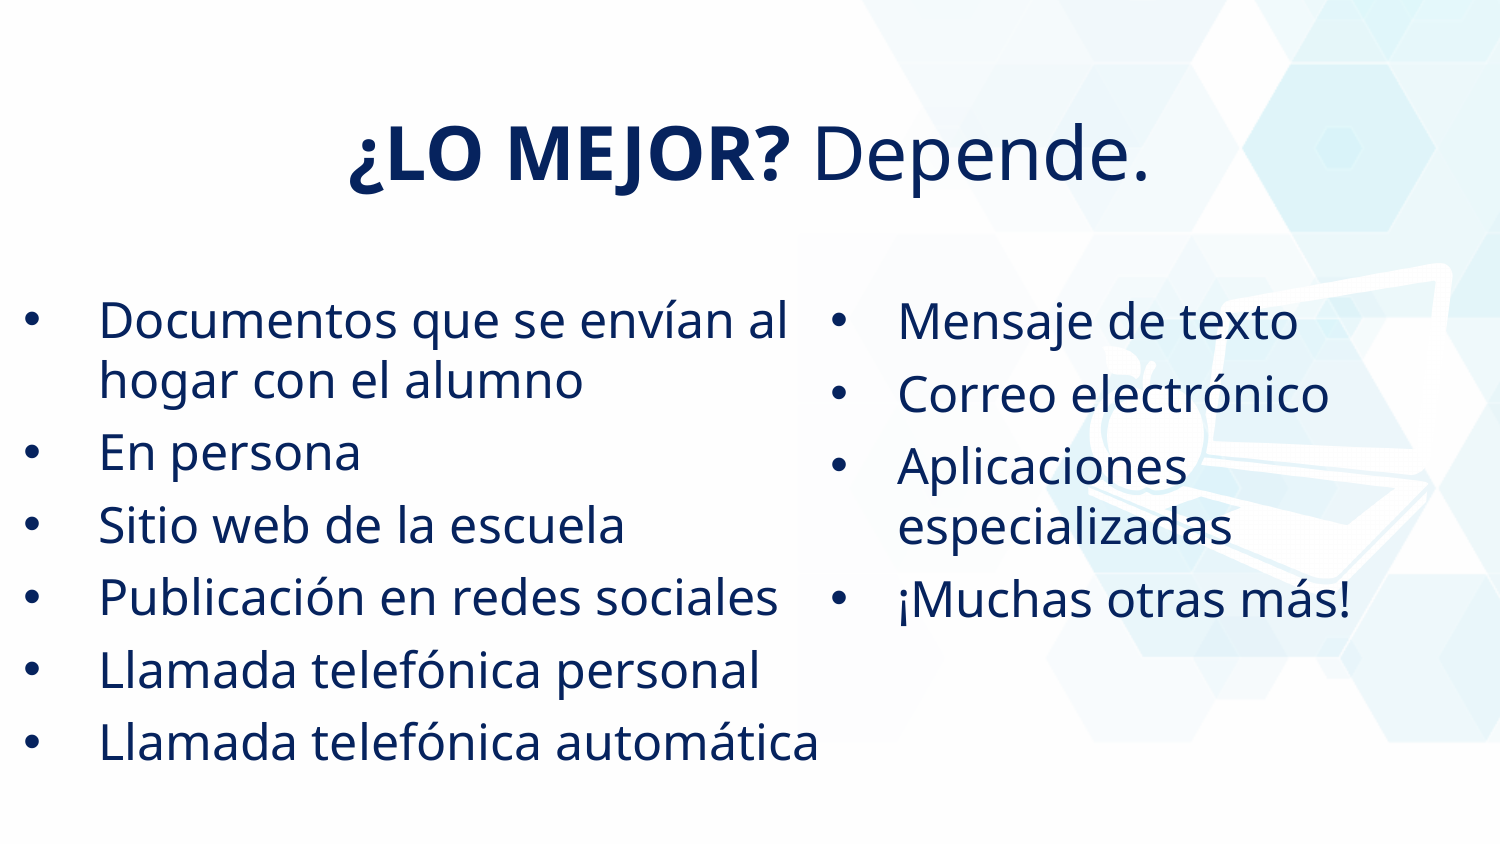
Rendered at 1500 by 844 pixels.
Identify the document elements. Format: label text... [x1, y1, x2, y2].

picture [991, 250, 1500, 617]
text_box Mensaje de texto Correo electrónico Aplicaciones especializadas ¡Muchas otras más! [806, 274, 1372, 767]
title ¿LO MEJOR? Depende. [0, 0, 1500, 250]
text_box Documentos que se envían al hogar con el alumno En persona Sitio web de la escuela Publicación en redes sociales Llamada telefónica personal Llamada telefónica automática [0, 273, 935, 743]
